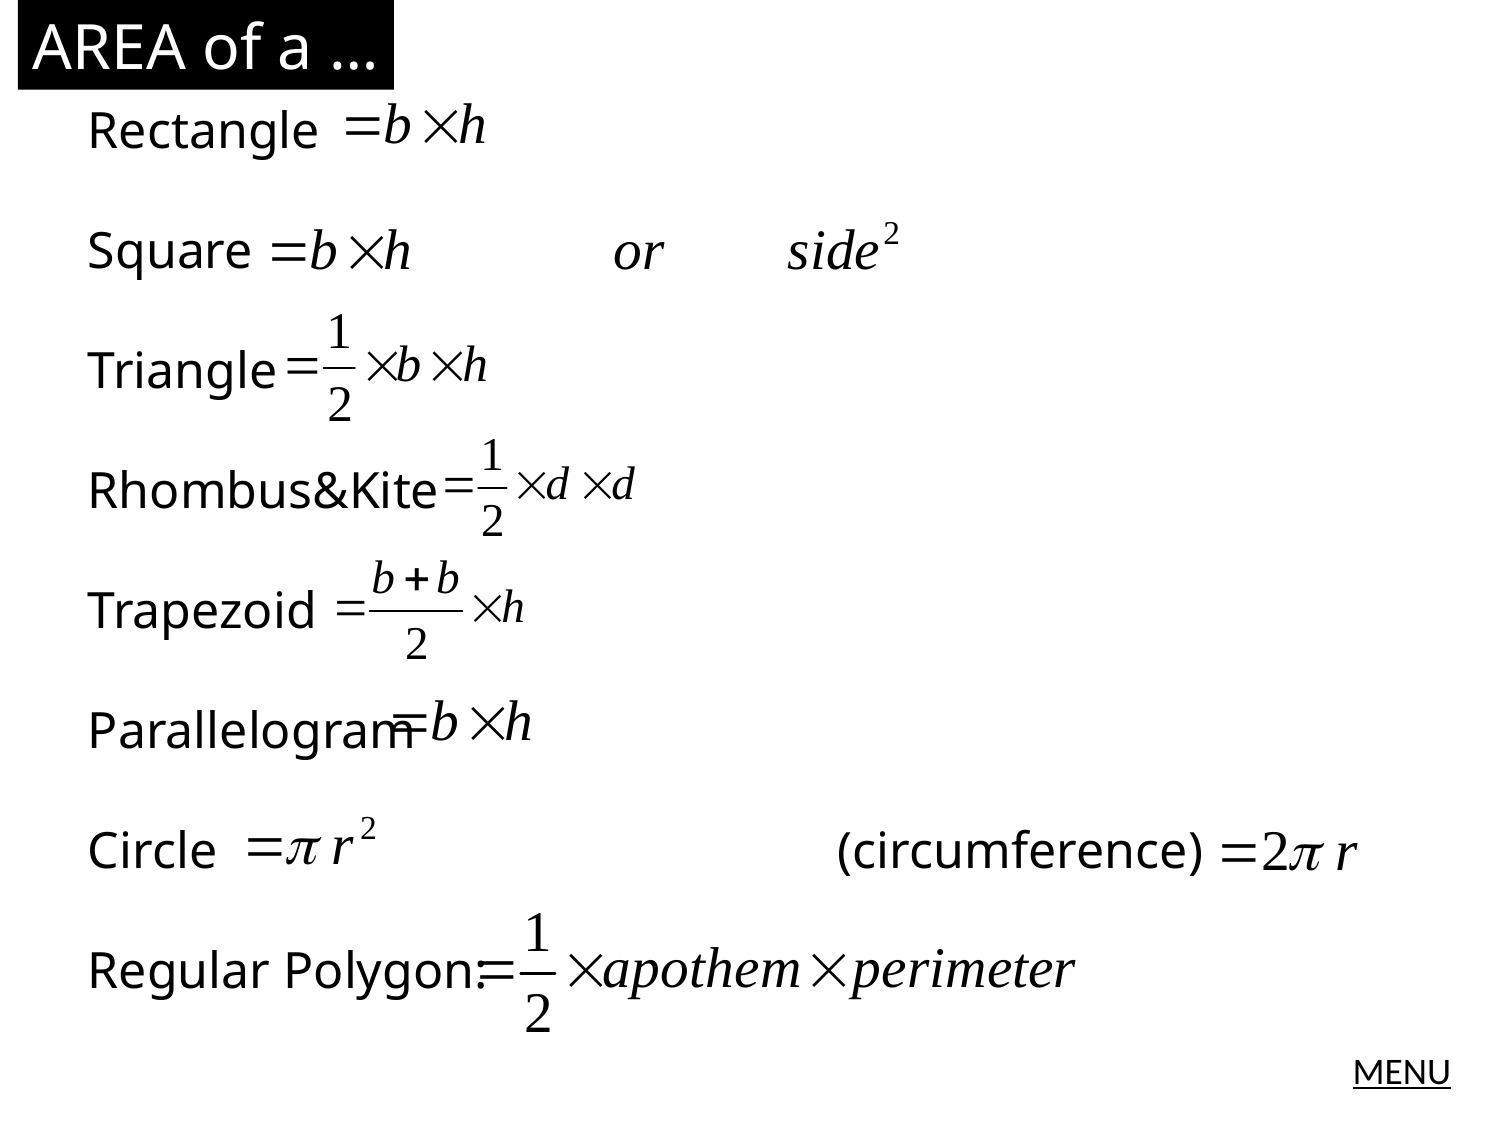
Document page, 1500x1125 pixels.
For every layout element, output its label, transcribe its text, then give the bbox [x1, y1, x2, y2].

text_box AREA of a … [17, 0, 394, 90]
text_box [378, 687, 542, 755]
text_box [331, 90, 495, 159]
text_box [1207, 816, 1371, 895]
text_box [233, 802, 388, 890]
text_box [324, 548, 534, 671]
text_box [257, 207, 913, 285]
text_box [465, 896, 1088, 1046]
text_box Rectangle Square Triangle Rhombus&Kite Trapezoid Parallelogram Circle (circumference) Regular Polygon: [73, 90, 1219, 1066]
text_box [274, 299, 498, 433]
text_box MENU [1338, 1039, 1467, 1100]
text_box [432, 424, 646, 548]
